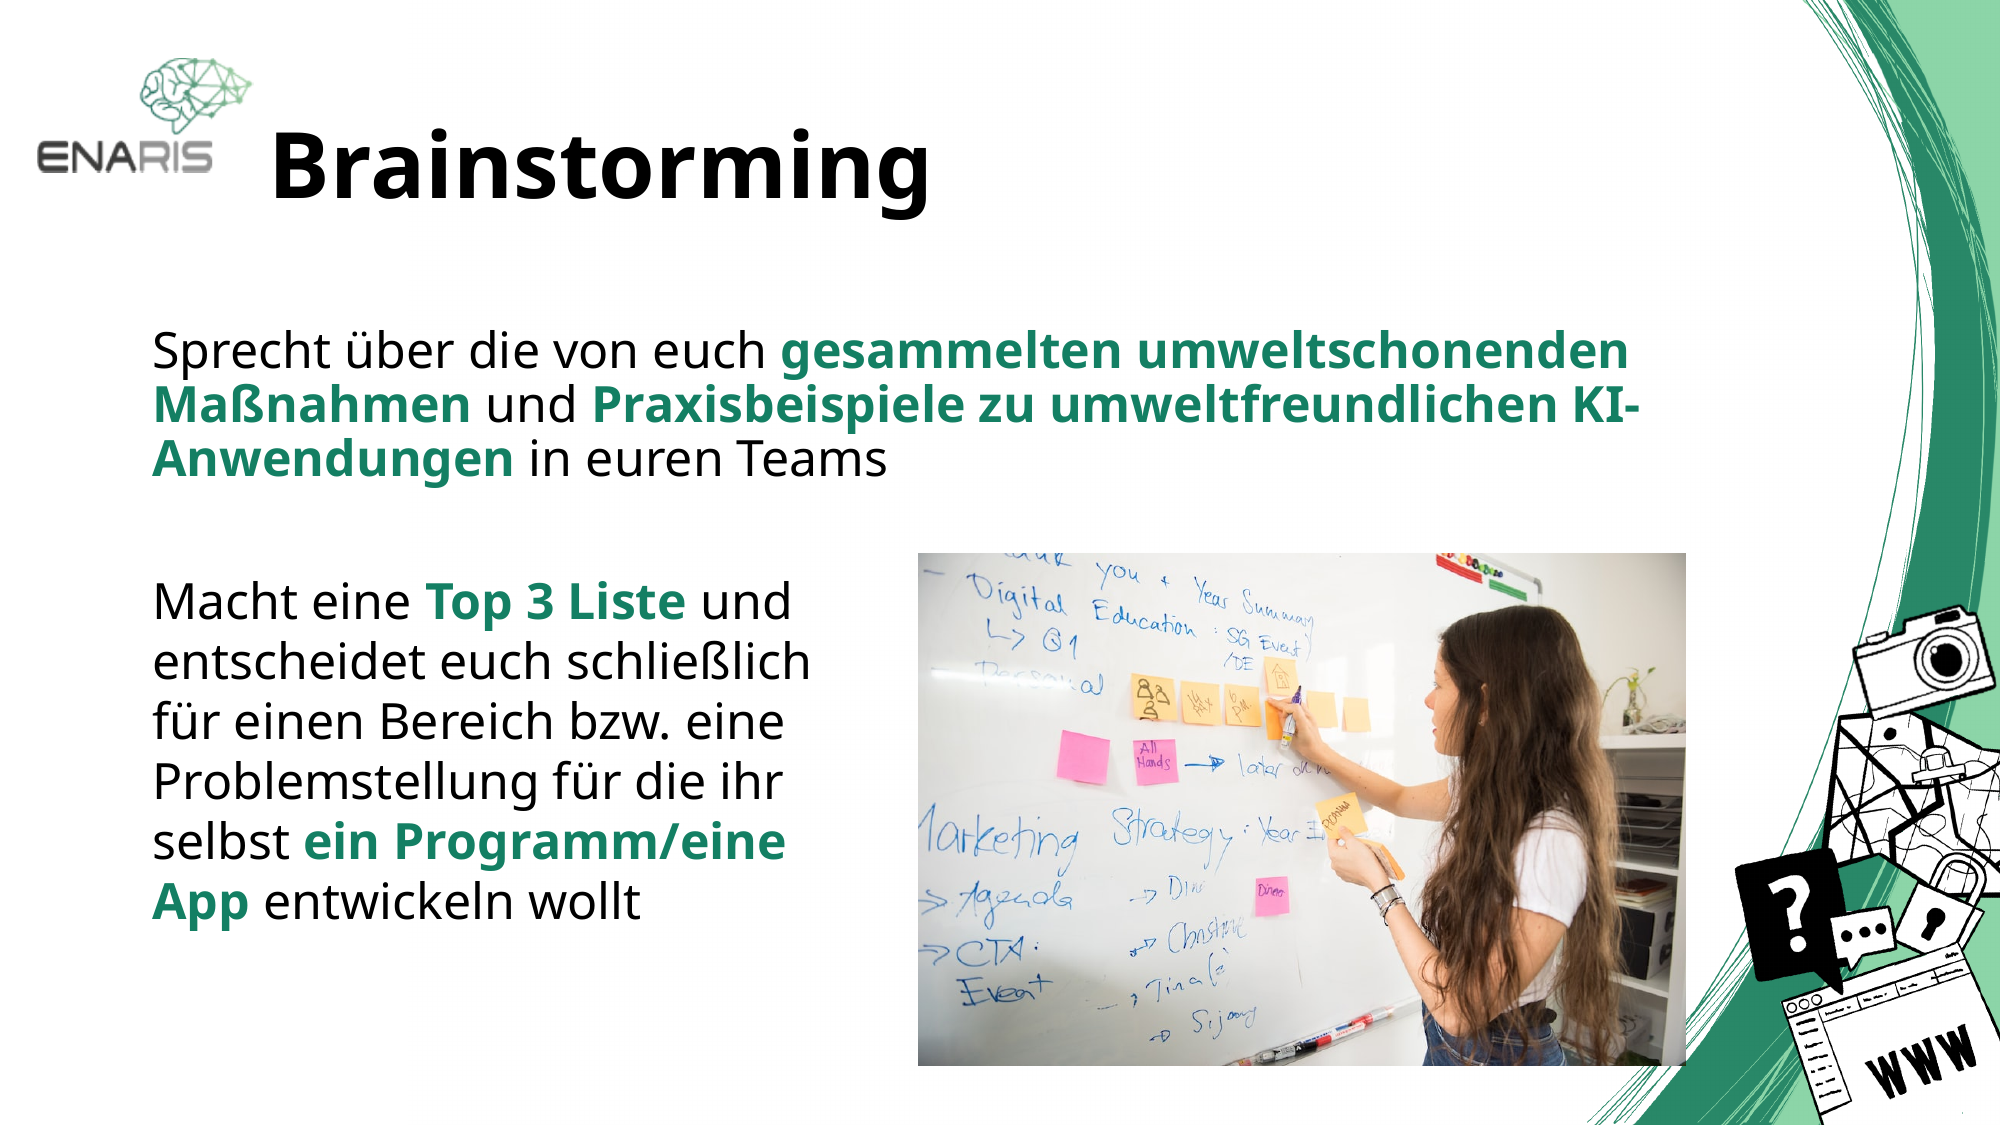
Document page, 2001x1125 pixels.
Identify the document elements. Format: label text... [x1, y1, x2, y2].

title Brainstorming [253, 59, 1863, 278]
text_box Macht eine Top 3 Liste und entscheidet euch schließlich für einen Bereich bzw. eine Problemstellung für die ihr selbst ein Programm/eine App entwickeln wollt [137, 562, 842, 938]
picture [408, 0, 2000, 1125]
list Sprecht über die von euch gesammelten umweltschonenden Maßnahmen und Praxisbeispiele zu umweltfreundlichen KI-Anwendungen in euren Teams [137, 317, 1863, 563]
picture [37, 58, 254, 173]
